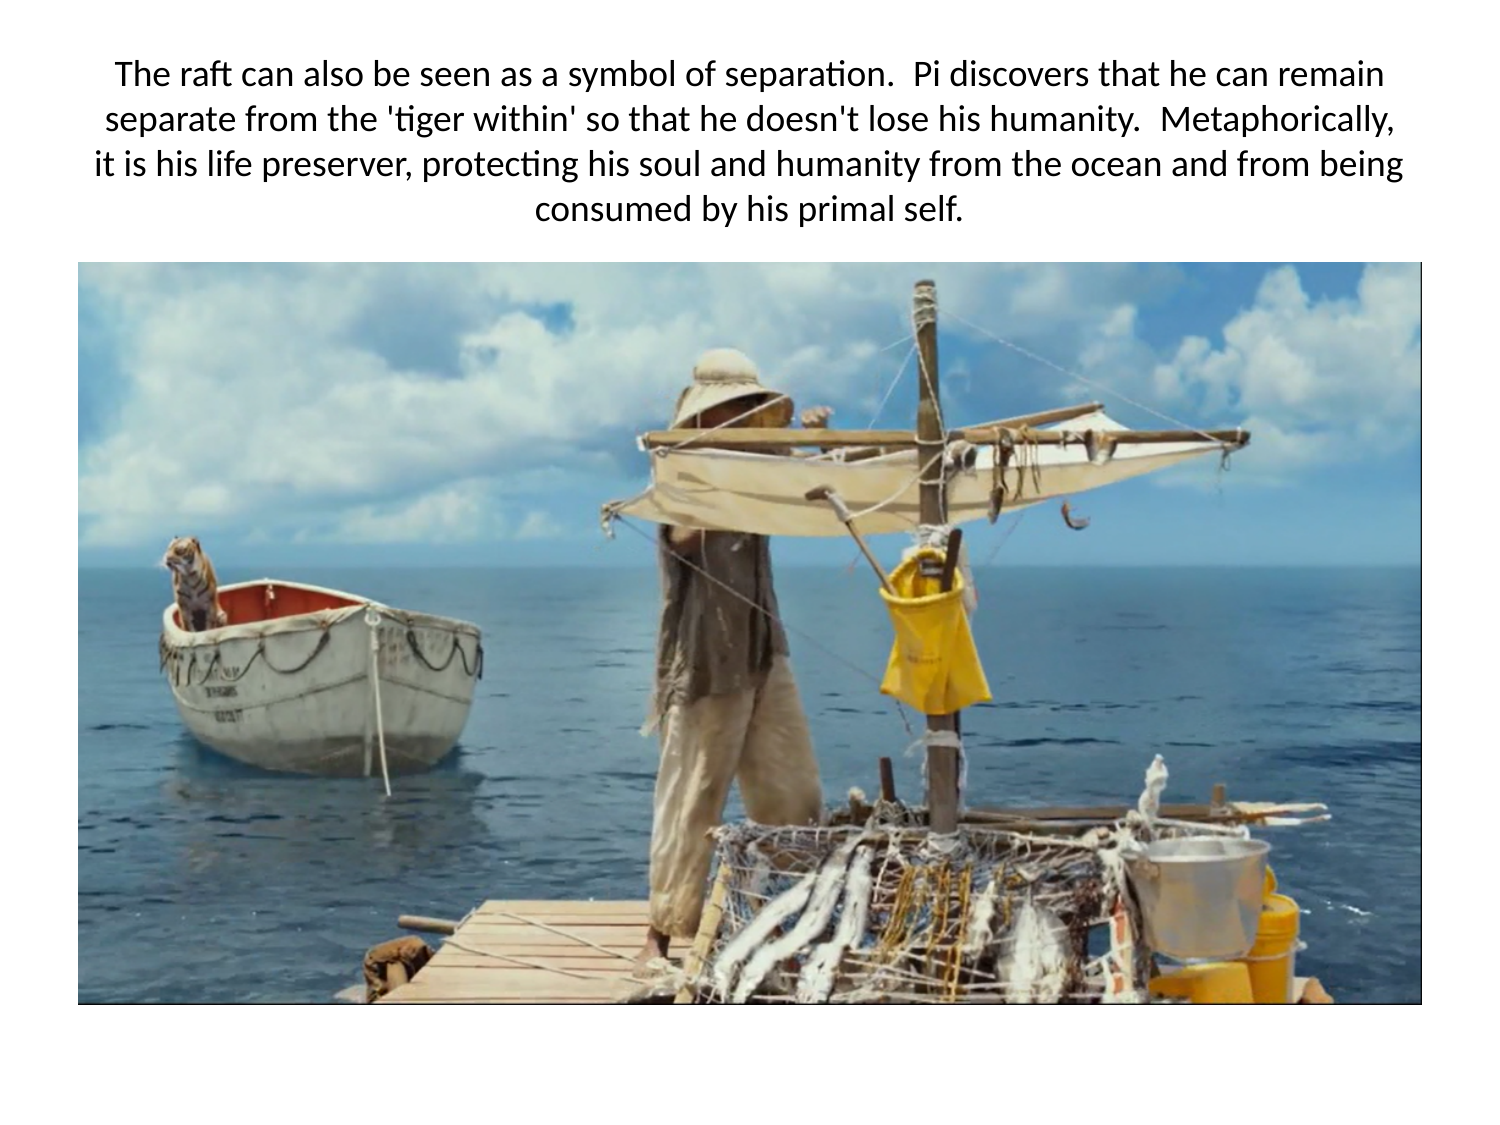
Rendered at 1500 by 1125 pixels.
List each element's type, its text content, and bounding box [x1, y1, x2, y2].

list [78, 262, 1422, 1006]
title The raft can also be seen as a symbol of separation. Pi discovers that he can remain separate from the 'tiger within' so that he doesn't lose his humanity. Metaphorically, it is his life preserver, protecting his soul and humanity from the ocean and from being consumed by his primal self. [75, 45, 1425, 233]
